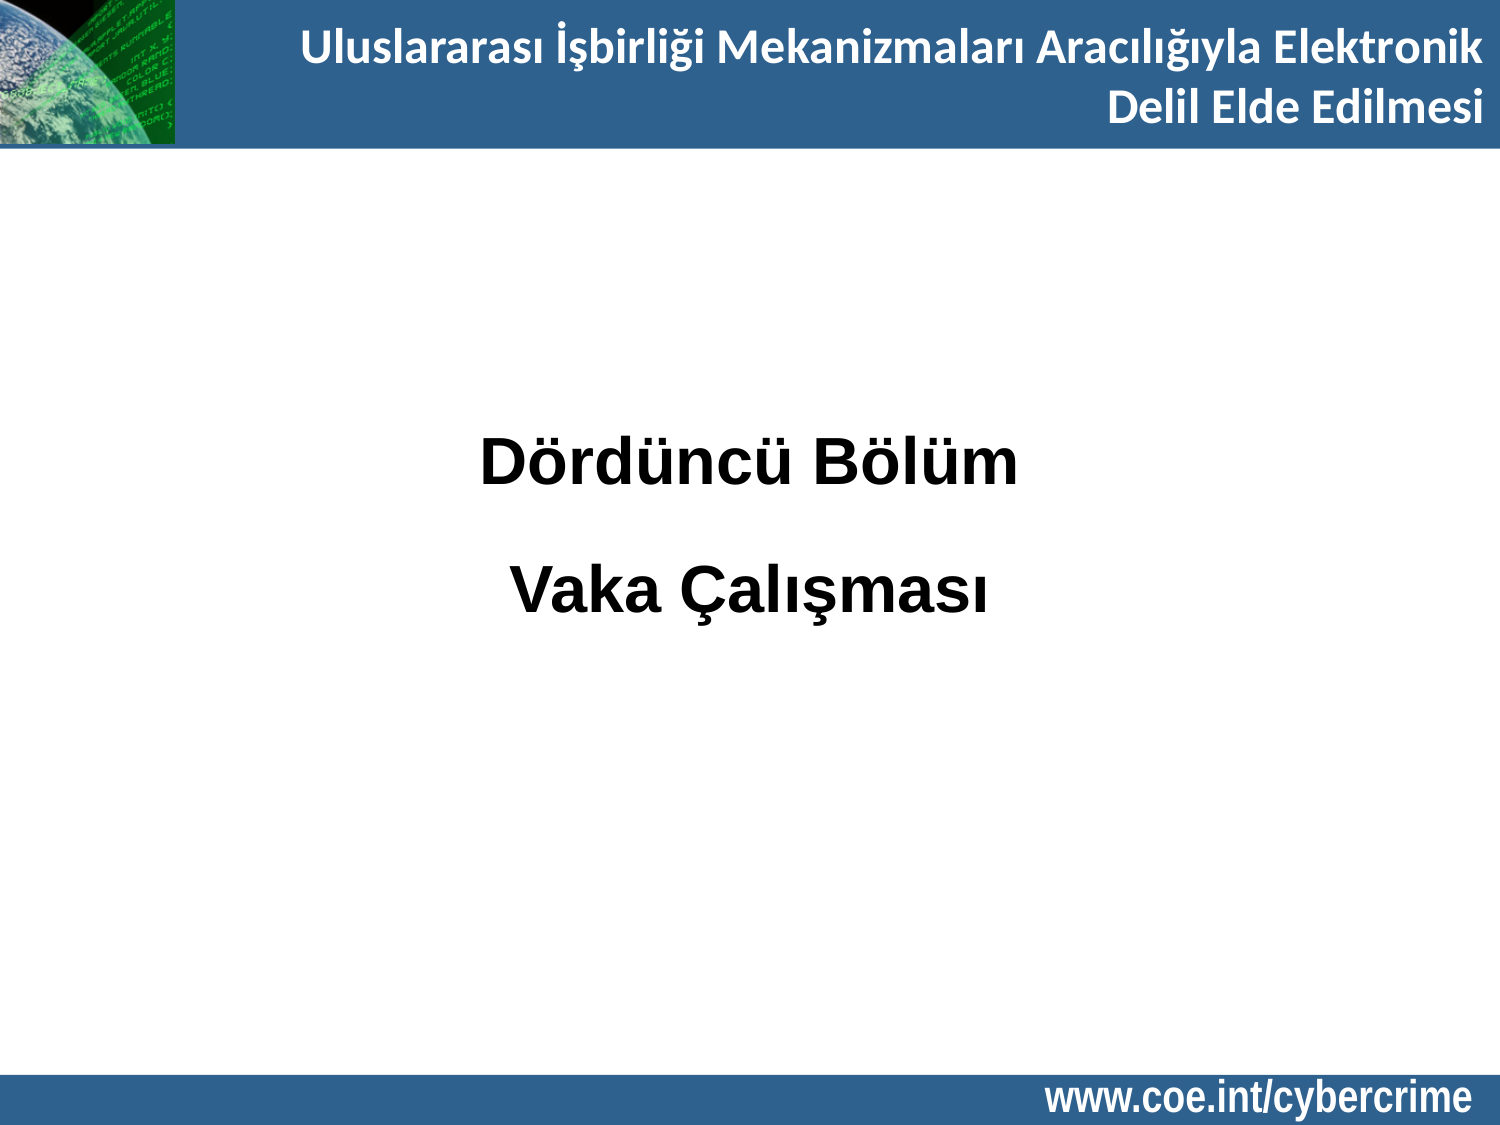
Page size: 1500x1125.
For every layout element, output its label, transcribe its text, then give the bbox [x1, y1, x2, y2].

text_box www.coe.int/cybercrime [1030, 1059, 1500, 1125]
text_box [0, 1073, 1030, 1125]
text_box Dördüncü Bölüm Vaka Çalışması [50, 425, 1450, 697]
picture [0, 0, 175, 144]
text_box Uluslararası İşbirliği Mekanizmaları Aracılığıyla Elektronik Delil Elde Edilmesi [175, 0, 1500, 151]
